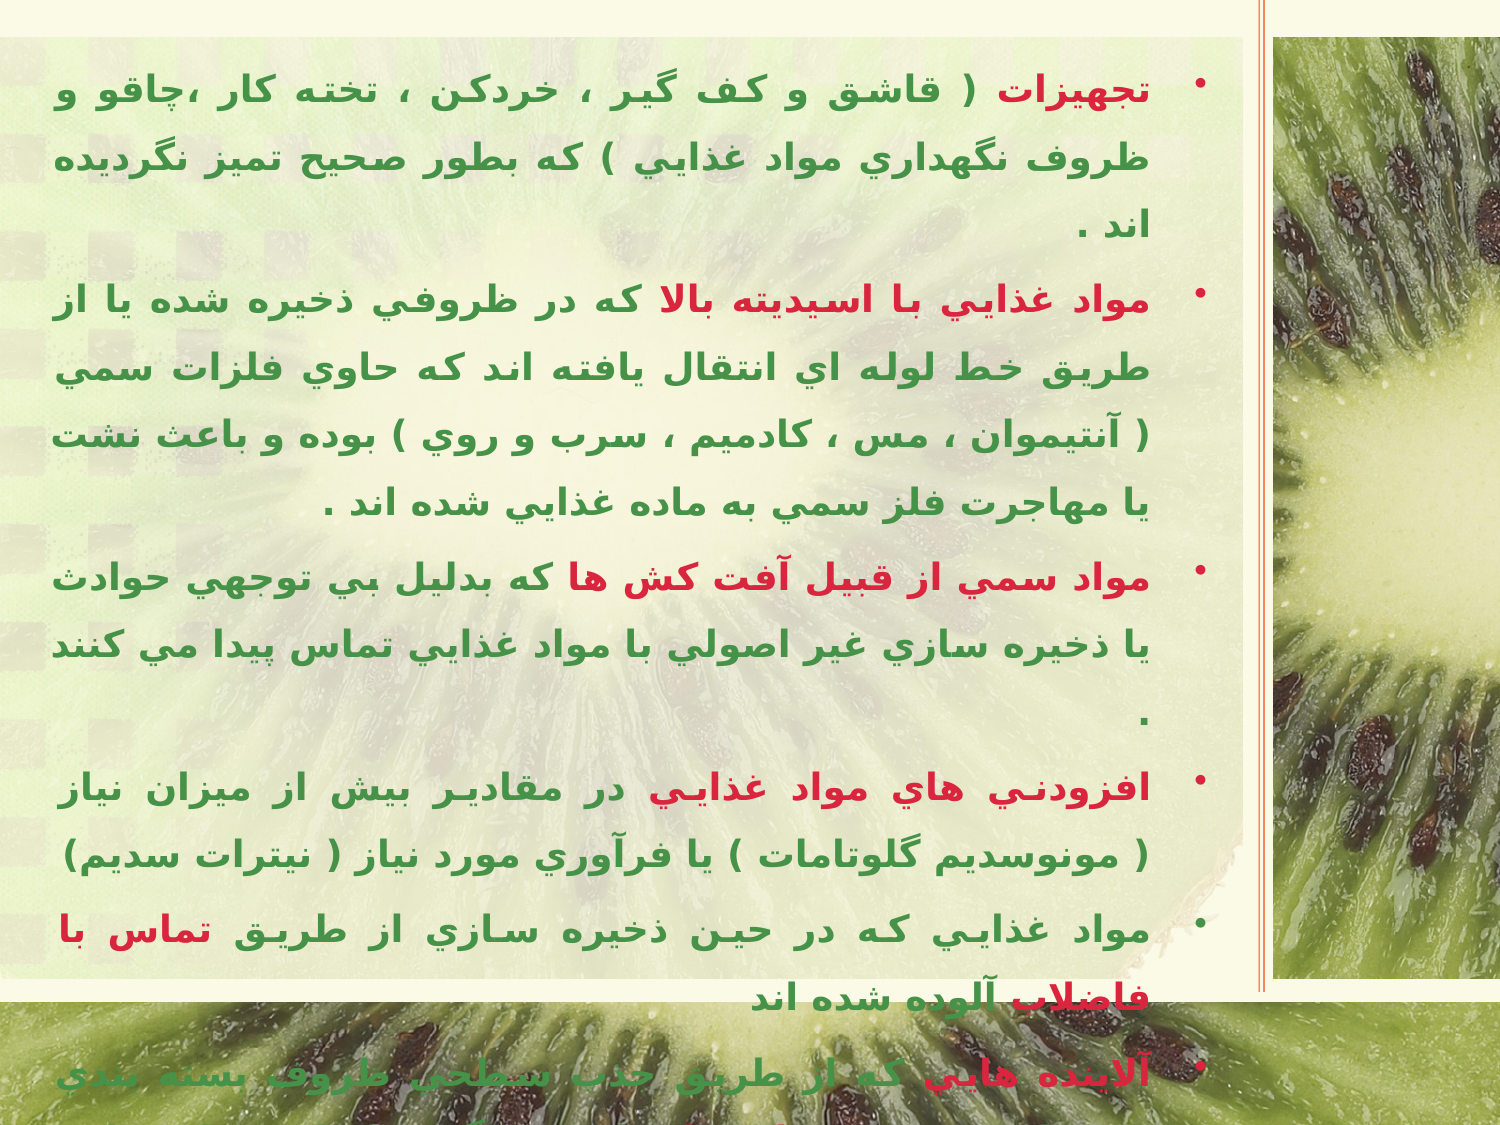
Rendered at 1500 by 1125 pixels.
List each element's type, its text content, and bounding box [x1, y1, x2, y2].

picture [0, 0, 1500, 1125]
list تجهيزات ( قاشق و كف گير ، خردكن ، تخته كار ،‌چاقو و ظروف نگهداري مواد غذايي ) كه بطور صحيح تميز نگرديده اند . مواد غذايي با اسيديته بالا كه در ظروفي ذخيره شده يا از طريق خط لوله اي انتقال يافته اند كه حاوي فلزات سمي ( آنتيموان ، مس ، كادميم ، سرب و روي ) بوده و باعث نشت يا مهاجرت فلز سمي به ماده غذايي شده اند . مواد سمي از قبيل آفت كش ها كه بدليل بي توجهي حوادث يا ذخيره سازي غير اصولي با مواد غذايي تماس پيدا مي كنند . افزودني هاي مواد غذايي در مقادير بيش از ميزان نياز ( مونوسديم گلوتامات ) يا فرآوري مورد نياز ( نيترات سديم) مواد غذايي كه در حين ذخيره سازي از طريق تماس با فاضلاب آلوده شده اند آلاينده هايي كه از طريق جذب سطحي ظروف بسته بندي توسط نقص در فشار بخار يا شكستگي ها وارد مواد غذايي مي گردند . [34, 34, 1223, 965]
